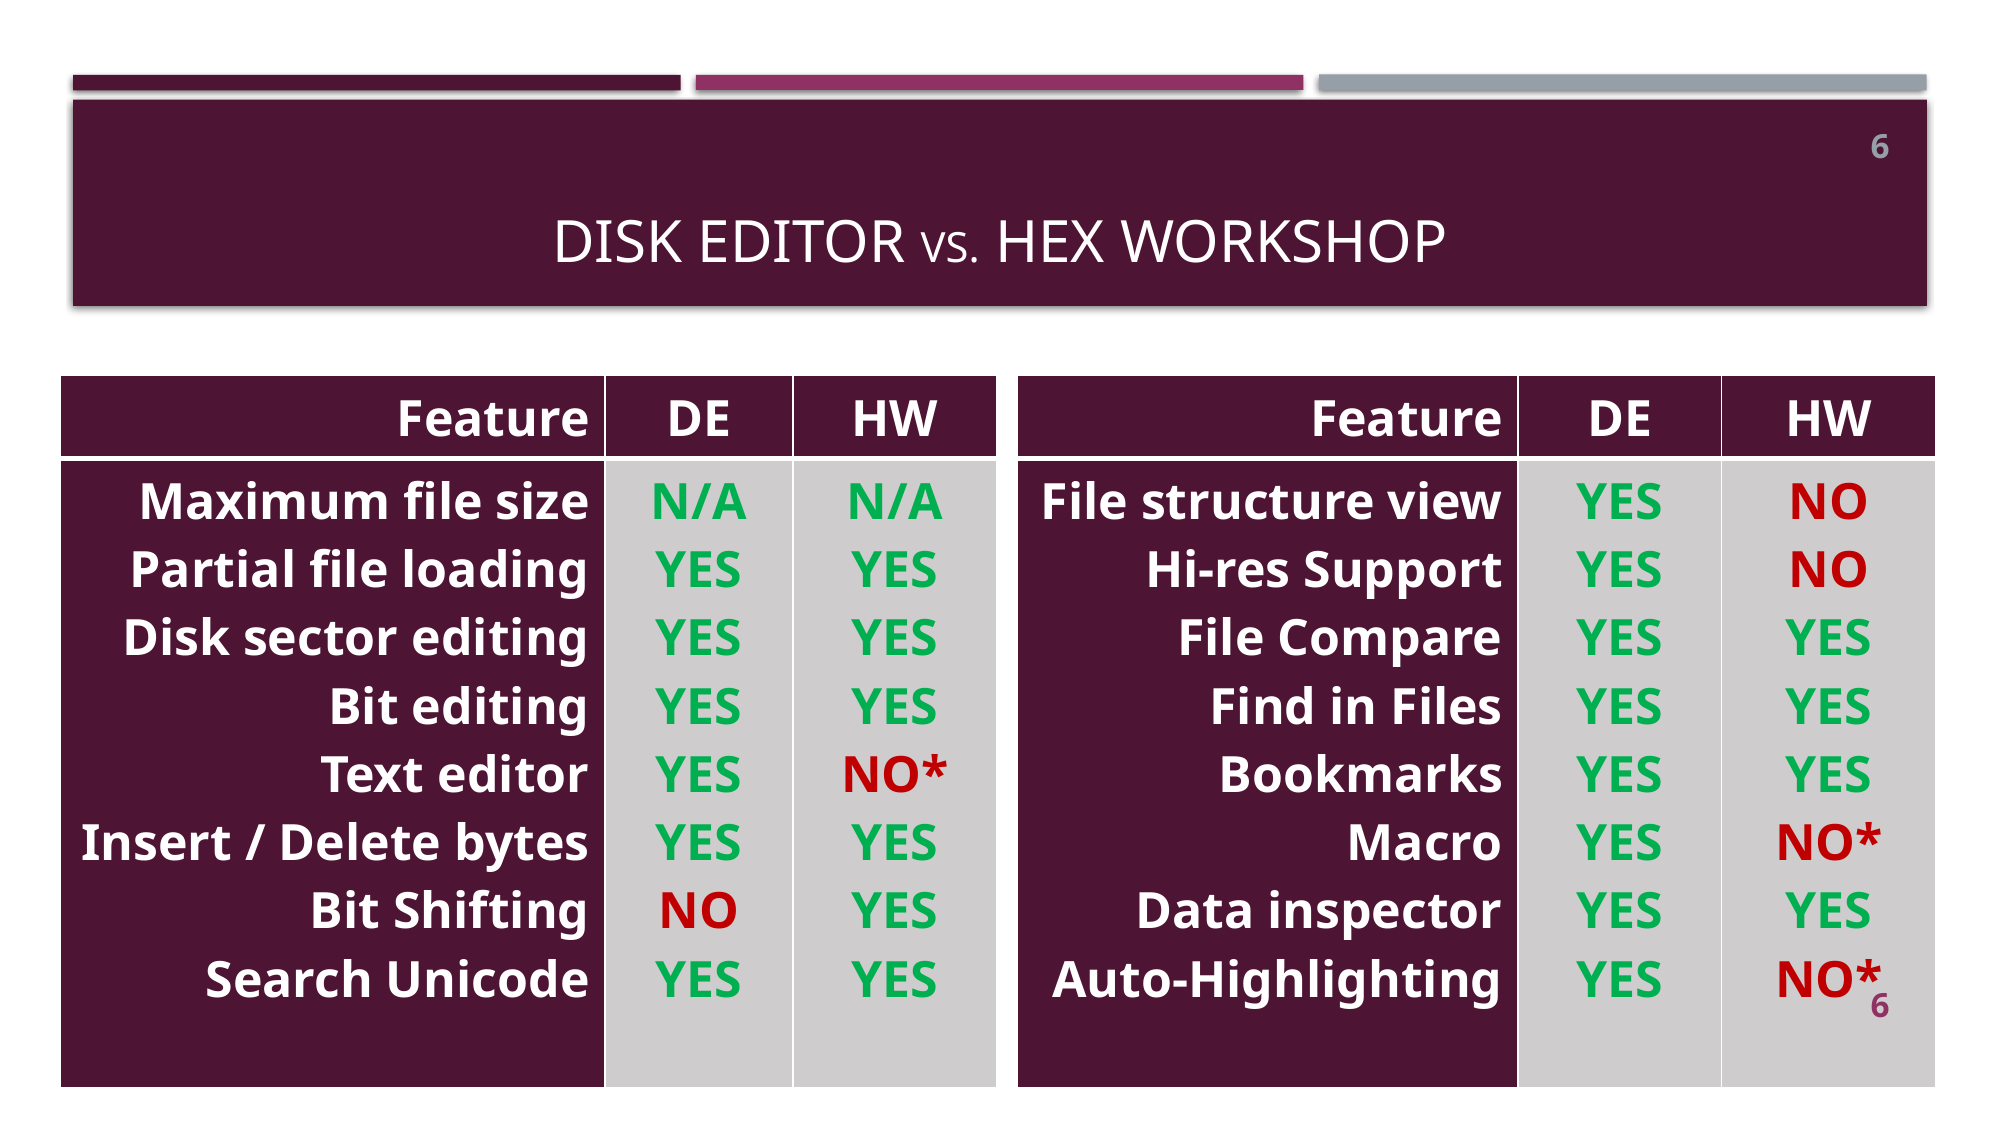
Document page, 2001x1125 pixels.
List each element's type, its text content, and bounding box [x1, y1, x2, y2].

table_header DE [606, 376, 792, 456]
table_header DE [1519, 376, 1721, 456]
table_header HW [1722, 376, 1935, 456]
table_header HW [794, 376, 996, 456]
table_cell NO NO YES YES YES NO* YES NO* [1722, 461, 1935, 1087]
table_cell YES YES YES YES YES YES YES YES [1519, 461, 1721, 1087]
slide_number 6 [1732, 976, 1905, 1037]
table_cell N/A YES YES YES NO* YES YES YES [794, 461, 996, 1087]
table_cell N/A YES YES YES YES YES NO YES [606, 461, 792, 1087]
table_cell Maximum file size Partial file loading Disk sector editing Bit editing Text editor Insert / Delete bytes Bit Shifting Search Unicode [61, 461, 604, 1087]
title Disk editor vs. Hex workshop [95, 119, 1905, 282]
table_cell File structure view Hi-res Support File Compare Find in Files Bookmarks Macro Data inspector Auto-Highlighting [1018, 461, 1517, 1087]
table_header Feature [61, 376, 604, 456]
table_header Feature [1018, 376, 1517, 456]
